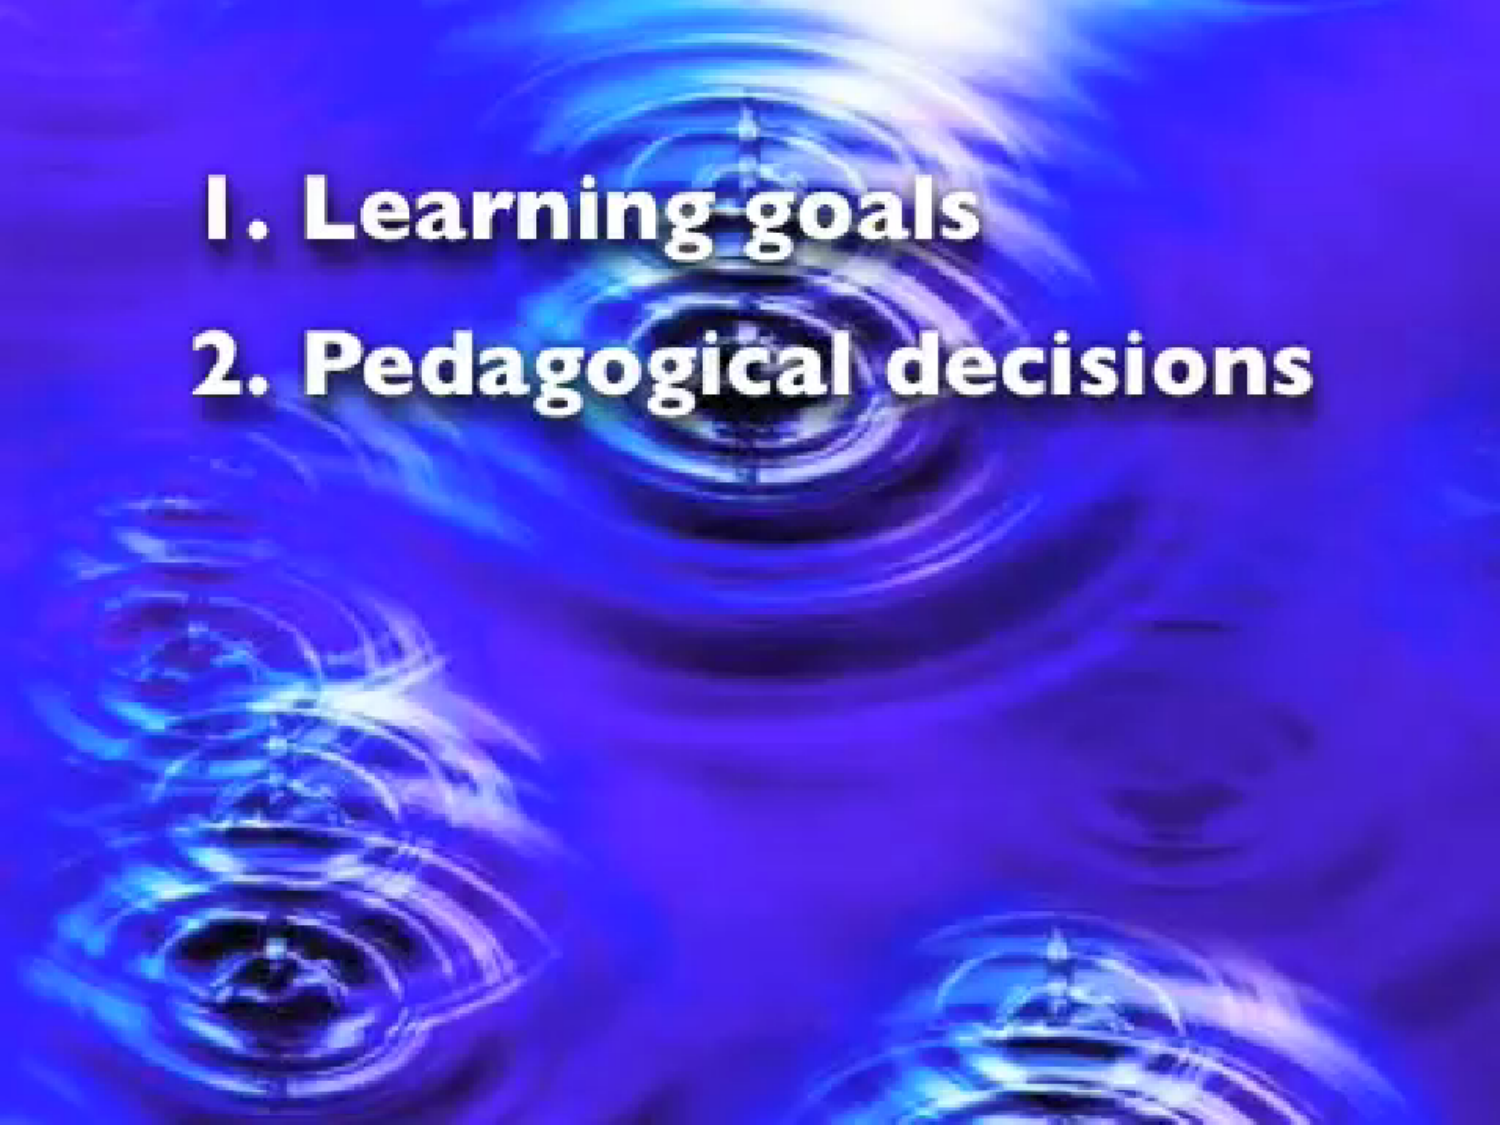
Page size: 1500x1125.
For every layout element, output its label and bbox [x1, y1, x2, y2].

list [0, 0, 1500, 1125]
